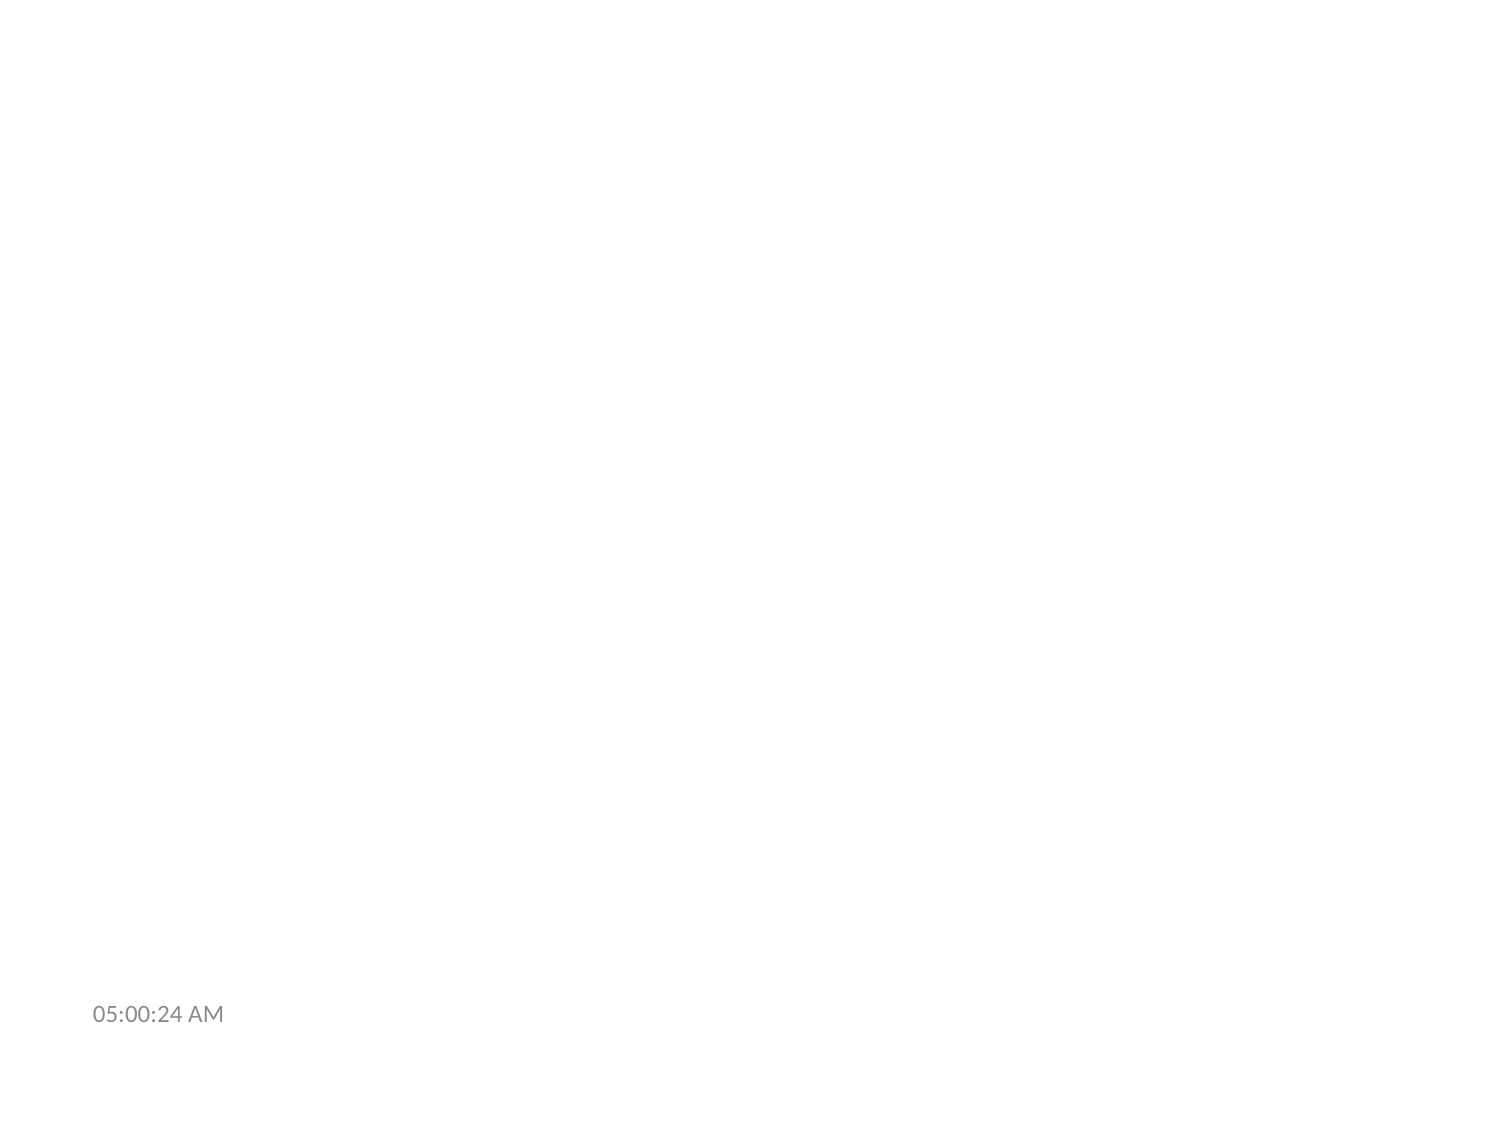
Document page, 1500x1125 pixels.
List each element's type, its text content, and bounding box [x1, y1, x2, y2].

text_box 3:35:09 PM [77, 982, 428, 1043]
